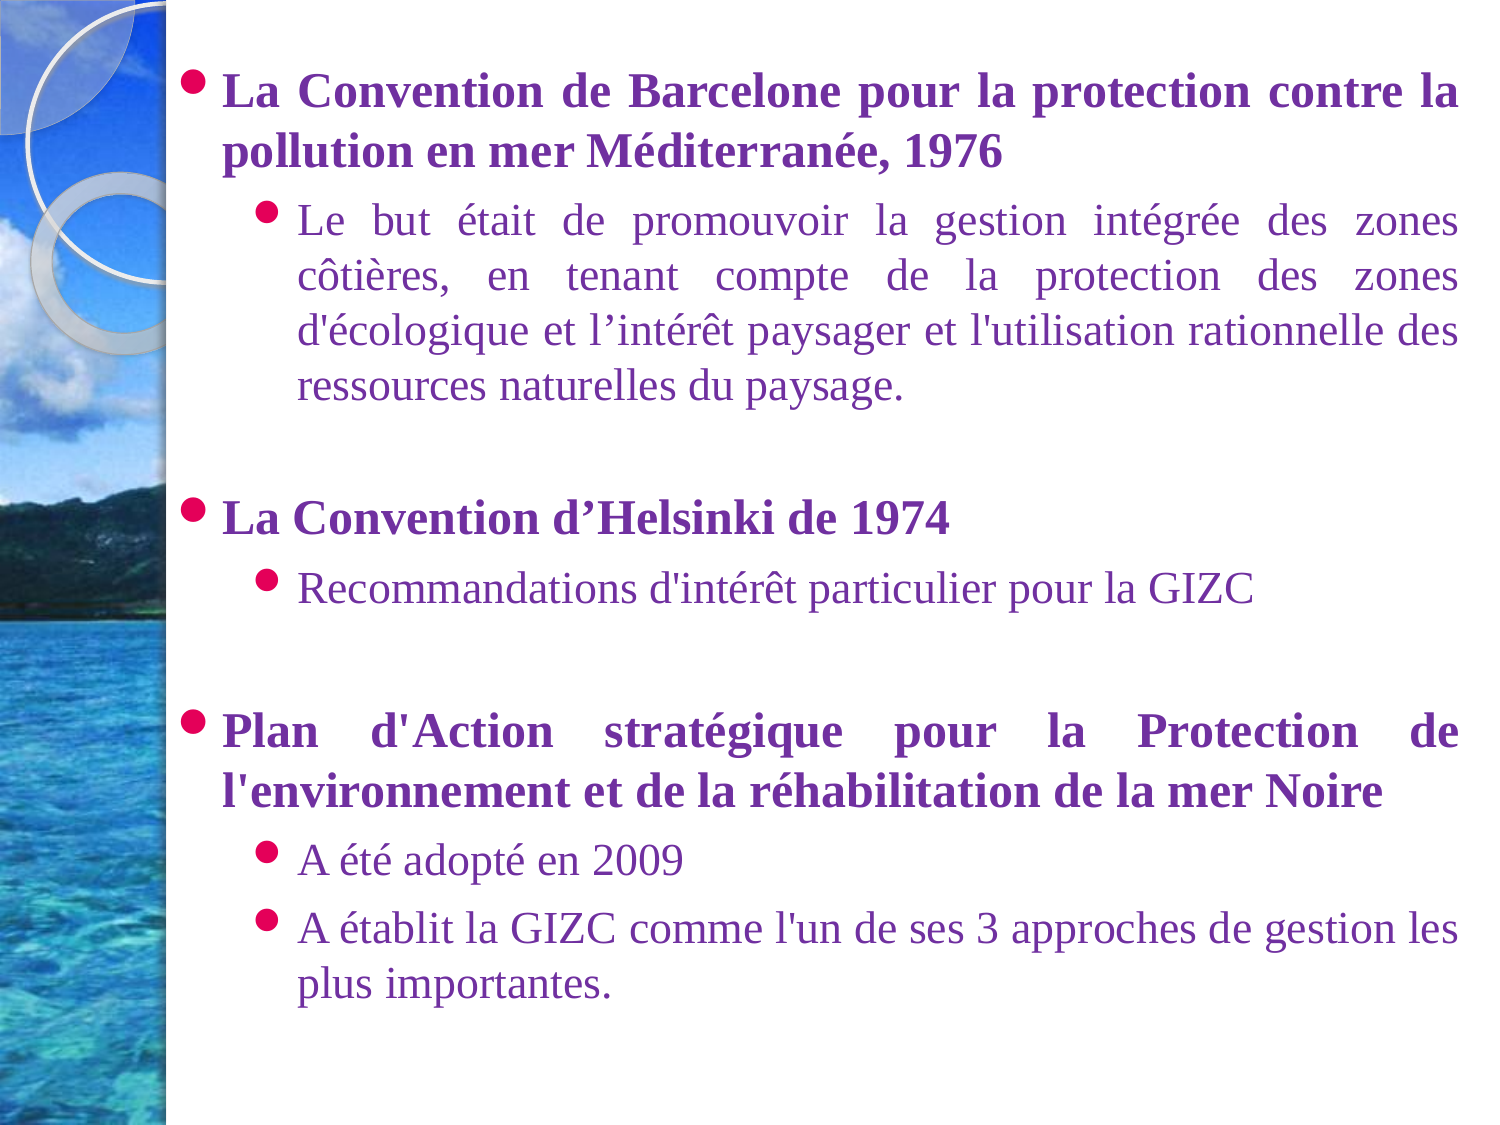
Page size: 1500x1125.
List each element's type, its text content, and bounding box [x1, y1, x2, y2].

picture [0, 134, 166, 1125]
picture [136, 0, 166, 4]
text_box La Convention de Barcelone pour la protection contre la pollution en mer Méditerranée, 1976 Le but était de promouvoir la gestion intégrée des zones côtières, en tenant compte de la protection des zones d'écologique et l’intérêt paysager et l'utilisation rationnelle des ressources naturelles du paysage. La Convention d’Helsinki de 1974 Recommandations d'intérêt particulier pour la GIZC Plan d'Action stratégique pour la Protection de l'environnement et de la réhabilitation de la mer Noire A été adopté en 2009 A établit la GIZC comme l'un de ses 3 approches de gestion les plus importantes. [162, 49, 1475, 800]
picture [53, 240, 160, 332]
picture [62, 195, 160, 280]
picture [32, 13, 160, 207]
